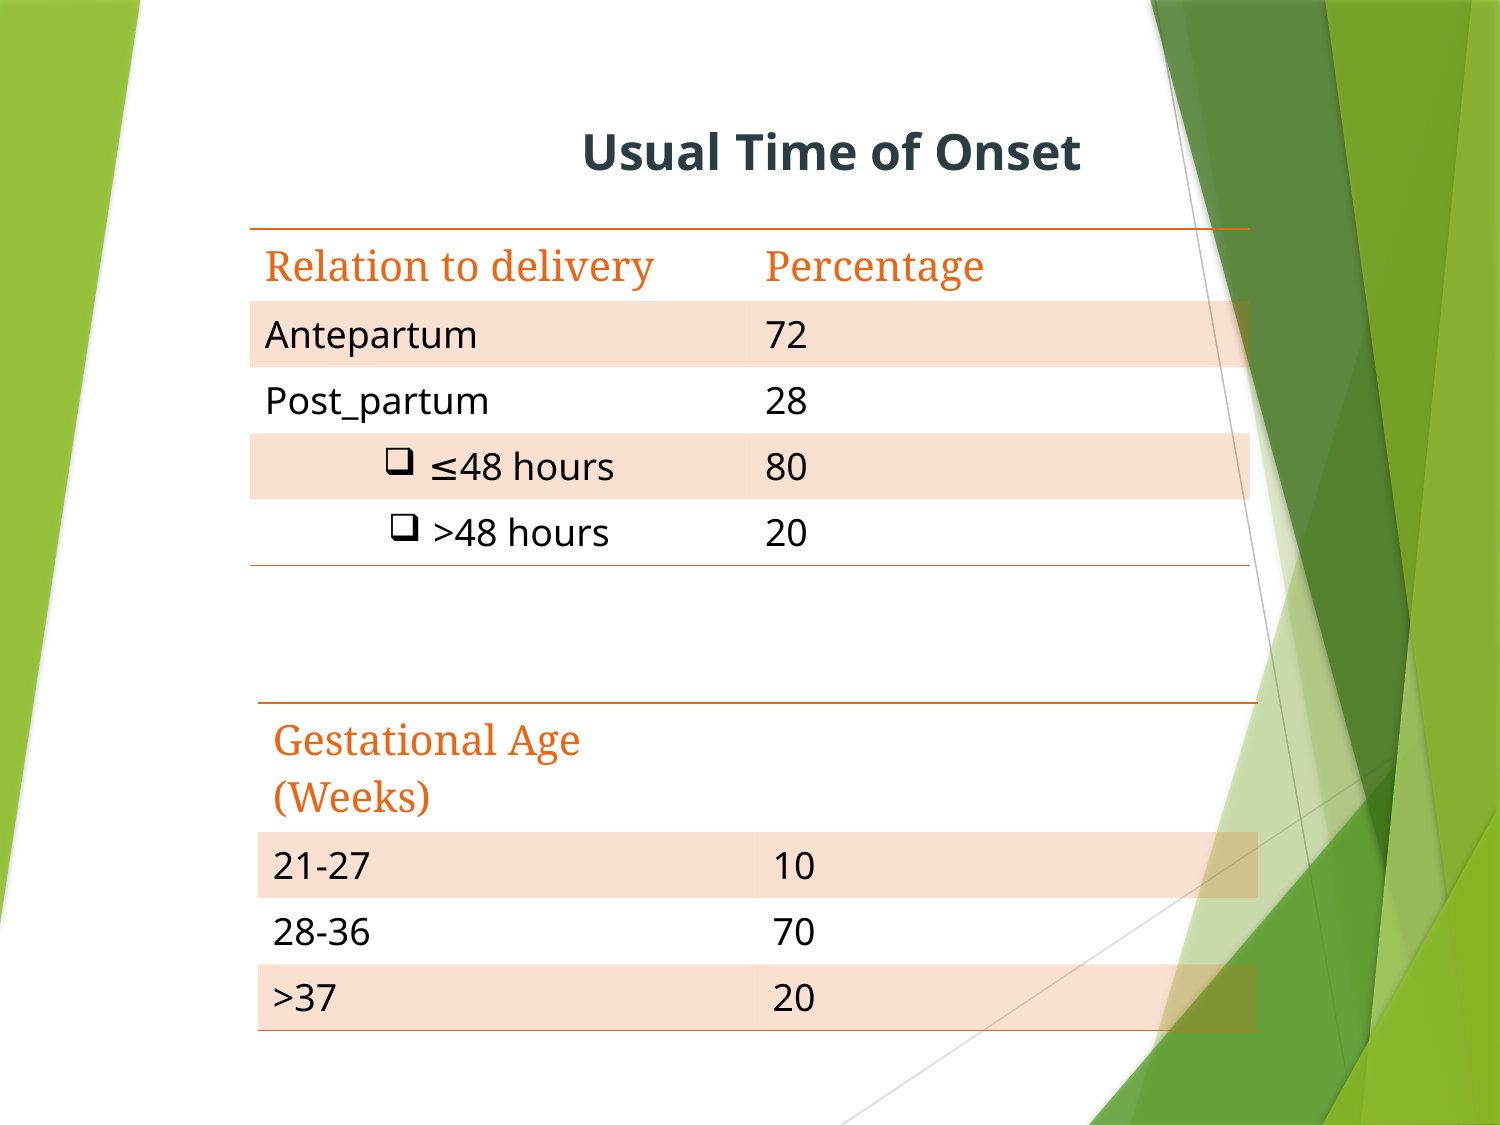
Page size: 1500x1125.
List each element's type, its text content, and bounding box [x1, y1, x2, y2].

table_header [758, 704, 1258, 832]
table_cell Post_partum [250, 367, 750, 433]
table_cell 80 [750, 433, 1250, 499]
table_cell 20 [758, 964, 1258, 1030]
table_cell ≤48 hours [250, 433, 750, 499]
title Usual Time of Onset [164, 0, 1500, 188]
table_header Gestational Age (Weeks) [258, 704, 758, 832]
table_cell 28-36 [258, 898, 758, 964]
table_cell 20 [750, 499, 1250, 565]
table_cell >37 [258, 964, 758, 1030]
table_cell 28 [750, 367, 1250, 433]
table_cell >48 hours [250, 499, 750, 565]
table_cell 21-27 [258, 832, 758, 898]
table_cell 72 [750, 301, 1250, 367]
table_cell 10 [758, 832, 1258, 898]
table_header Relation to delivery [250, 230, 750, 301]
table_cell 70 [758, 898, 1258, 964]
table_header Percentage [750, 230, 1250, 301]
table_cell Antepartum [250, 301, 750, 367]
